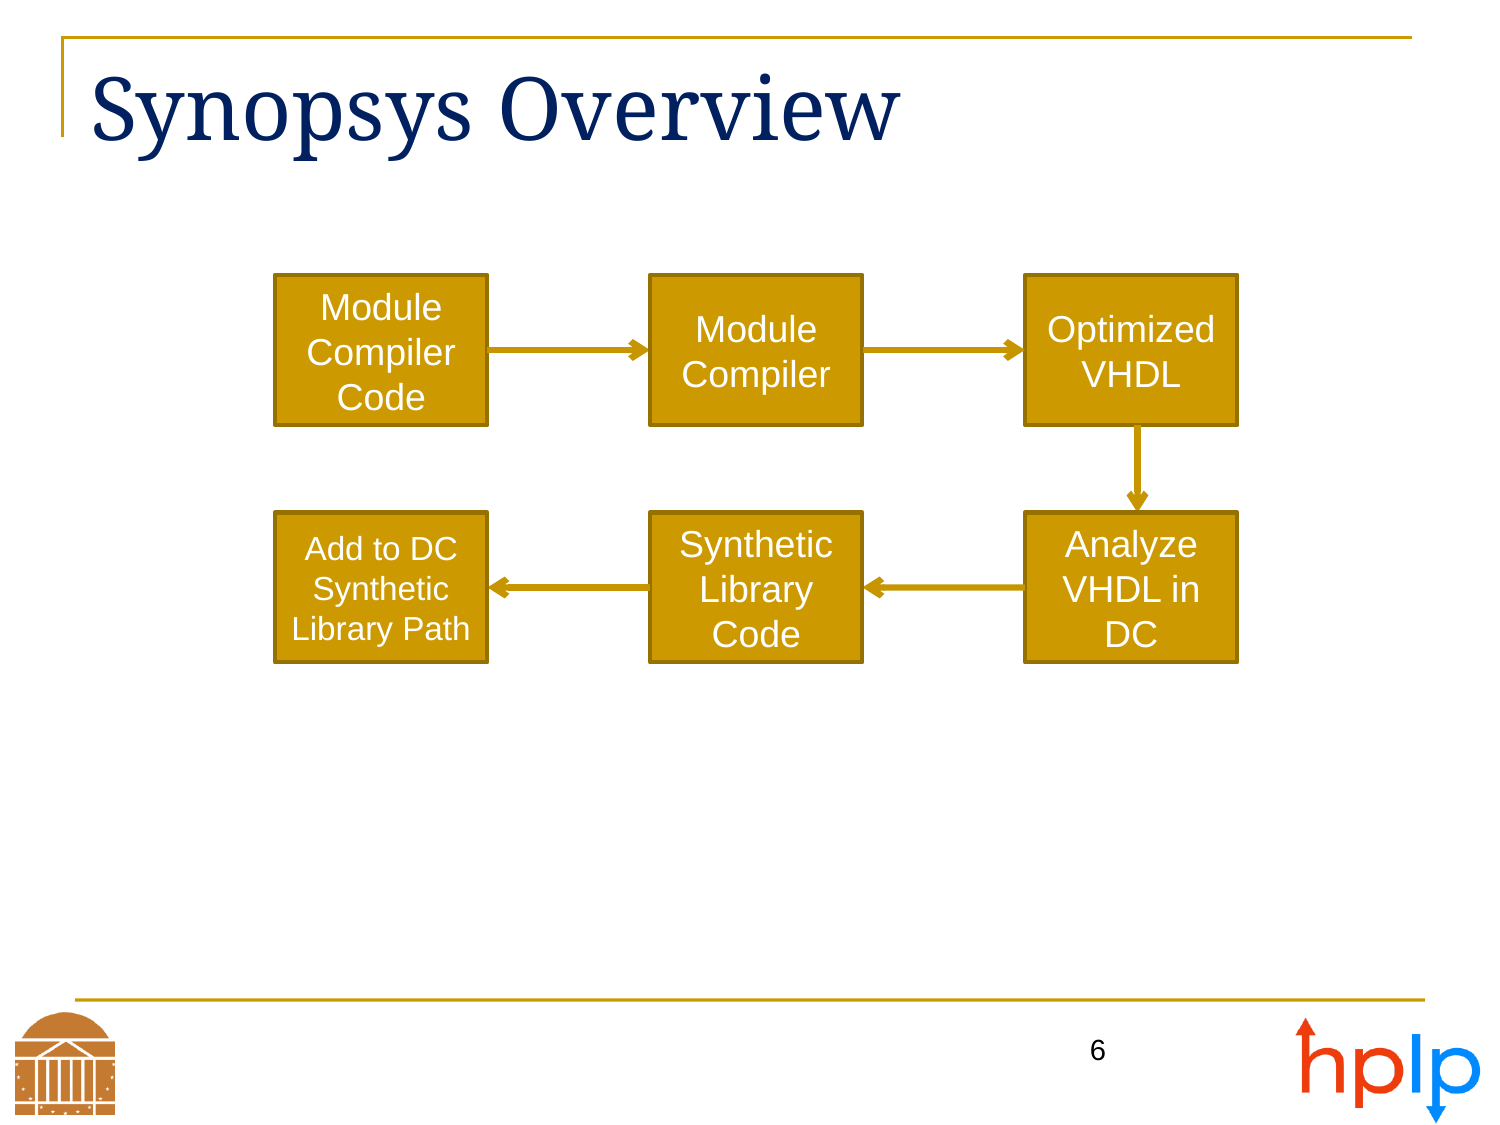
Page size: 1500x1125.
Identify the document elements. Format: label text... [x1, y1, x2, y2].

text_box Module Compiler [648, 273, 864, 427]
text_box Synthetic Library Code [648, 510, 864, 664]
slide_number 6 [1074, 1024, 1425, 1100]
text_box Analyze VHDL in DC [1023, 510, 1239, 664]
text_box Optimized VHDL [1023, 273, 1239, 427]
picture [15, 1012, 115, 1115]
text_box Add to DC Synthetic Library Path [273, 510, 489, 664]
title Synopsys Overview [74, 45, 1426, 233]
picture [1257, 999, 1500, 1125]
text_box Module Compiler Code [273, 273, 489, 427]
